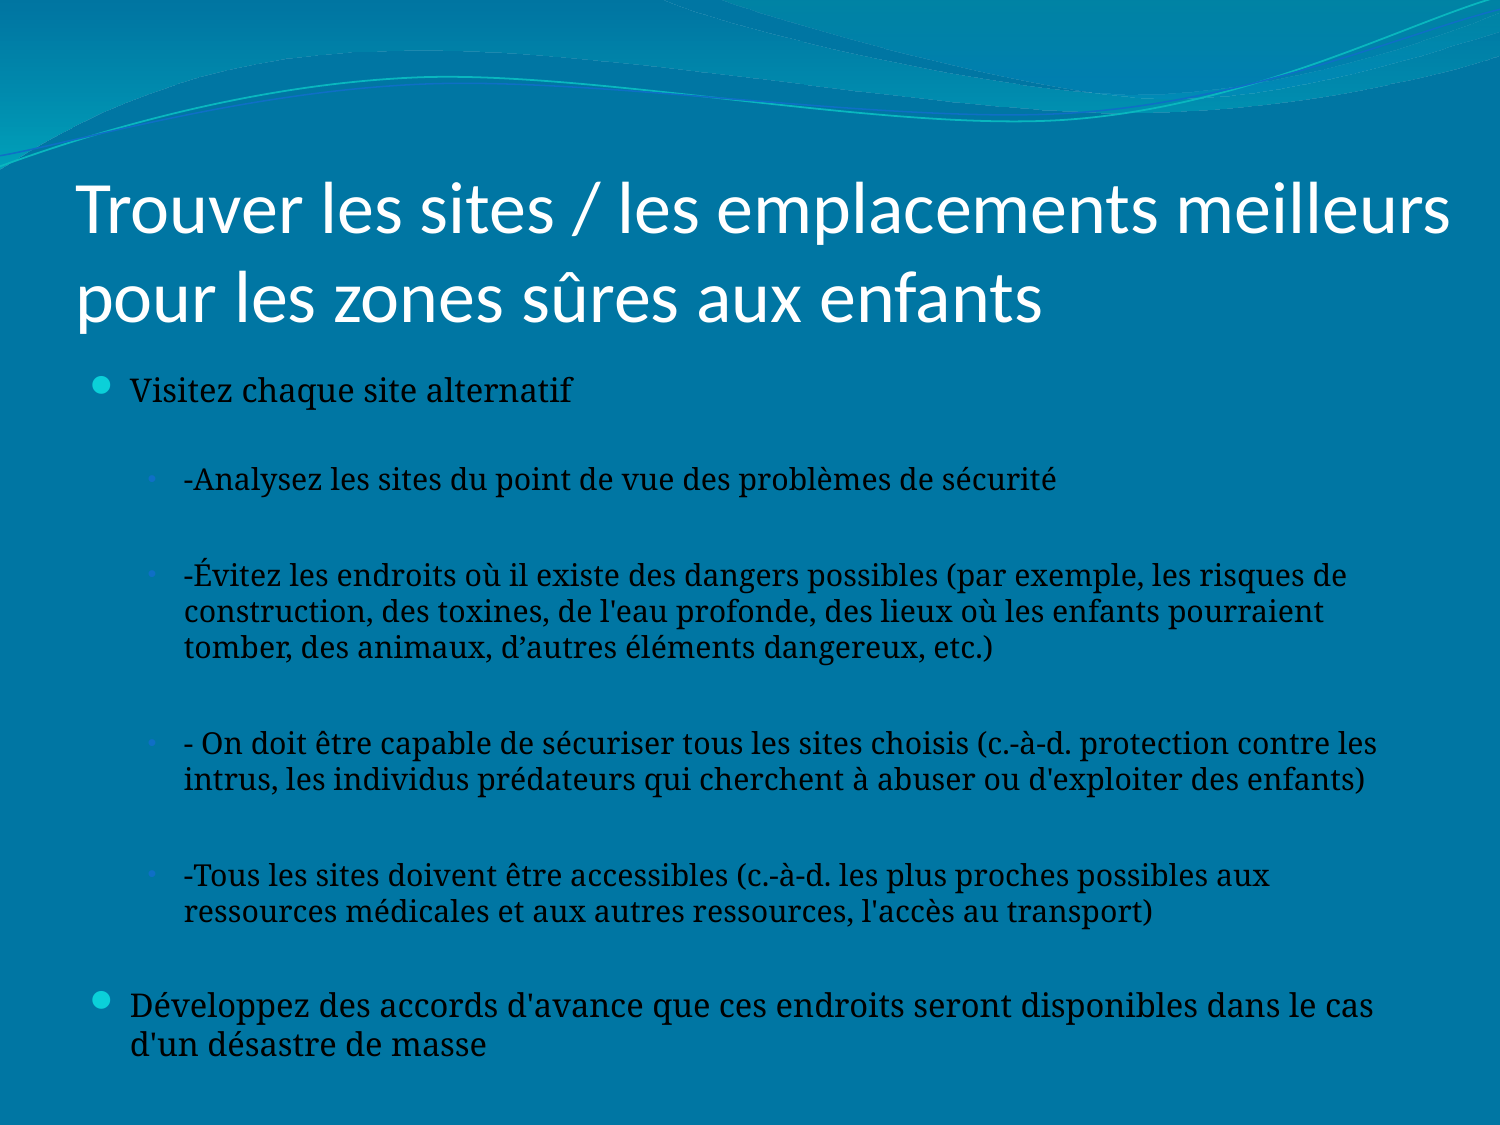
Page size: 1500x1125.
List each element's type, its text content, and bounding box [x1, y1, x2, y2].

list Visitez chaque site alternatif -Analysez les sites du point de vue des problèmes de sécurité -Évitez les endroits où il existe des dangers possibles (par exemple, les risques de construction, des toxines, de l'eau profonde, des lieux où les enfants pourraient tomber, des animaux, d’autres éléments dangereux, etc.) - On doit être capable de sécuriser tous les sites choisis (c.-à-d. protection contre les intrus, les individus prédateurs qui cherchent à abuser ou d'exploiter des enfants) -Tous les sites doivent être accessibles (c.-à-d. les plus proches possibles aux ressources médicales et aux autres ressources, l'accès au transport) Développez des accords d'avance que ces endroits seront disponibles dans le cas d'un désastre de masse [75, 362, 1425, 1083]
title Trouver les sites / les emplacements meilleurs pour les zones sûres aux enfants [75, 149, 1500, 338]
